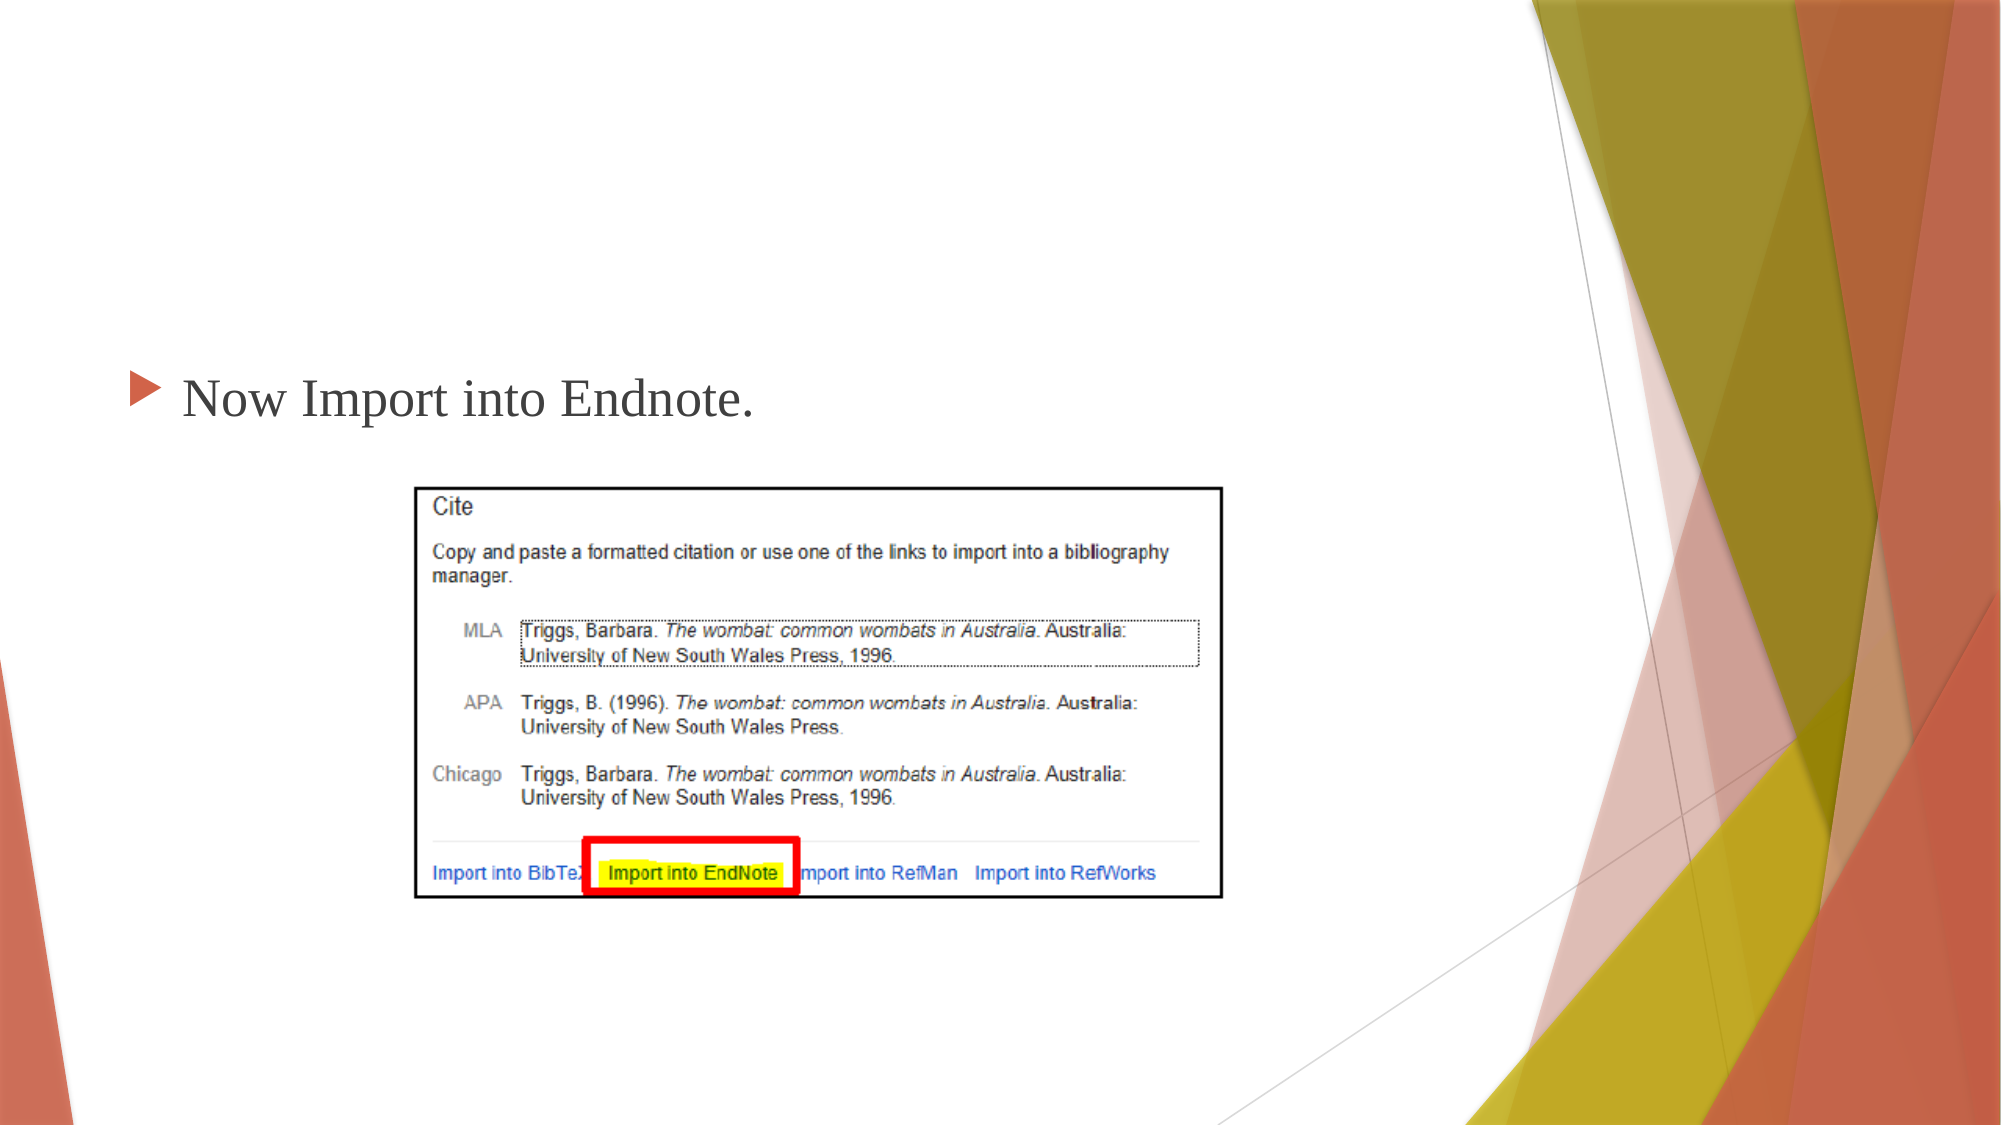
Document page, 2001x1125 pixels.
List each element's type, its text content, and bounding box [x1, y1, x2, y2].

picture [404, 483, 1228, 917]
list Now Import into Endnote. [111, 354, 1522, 992]
